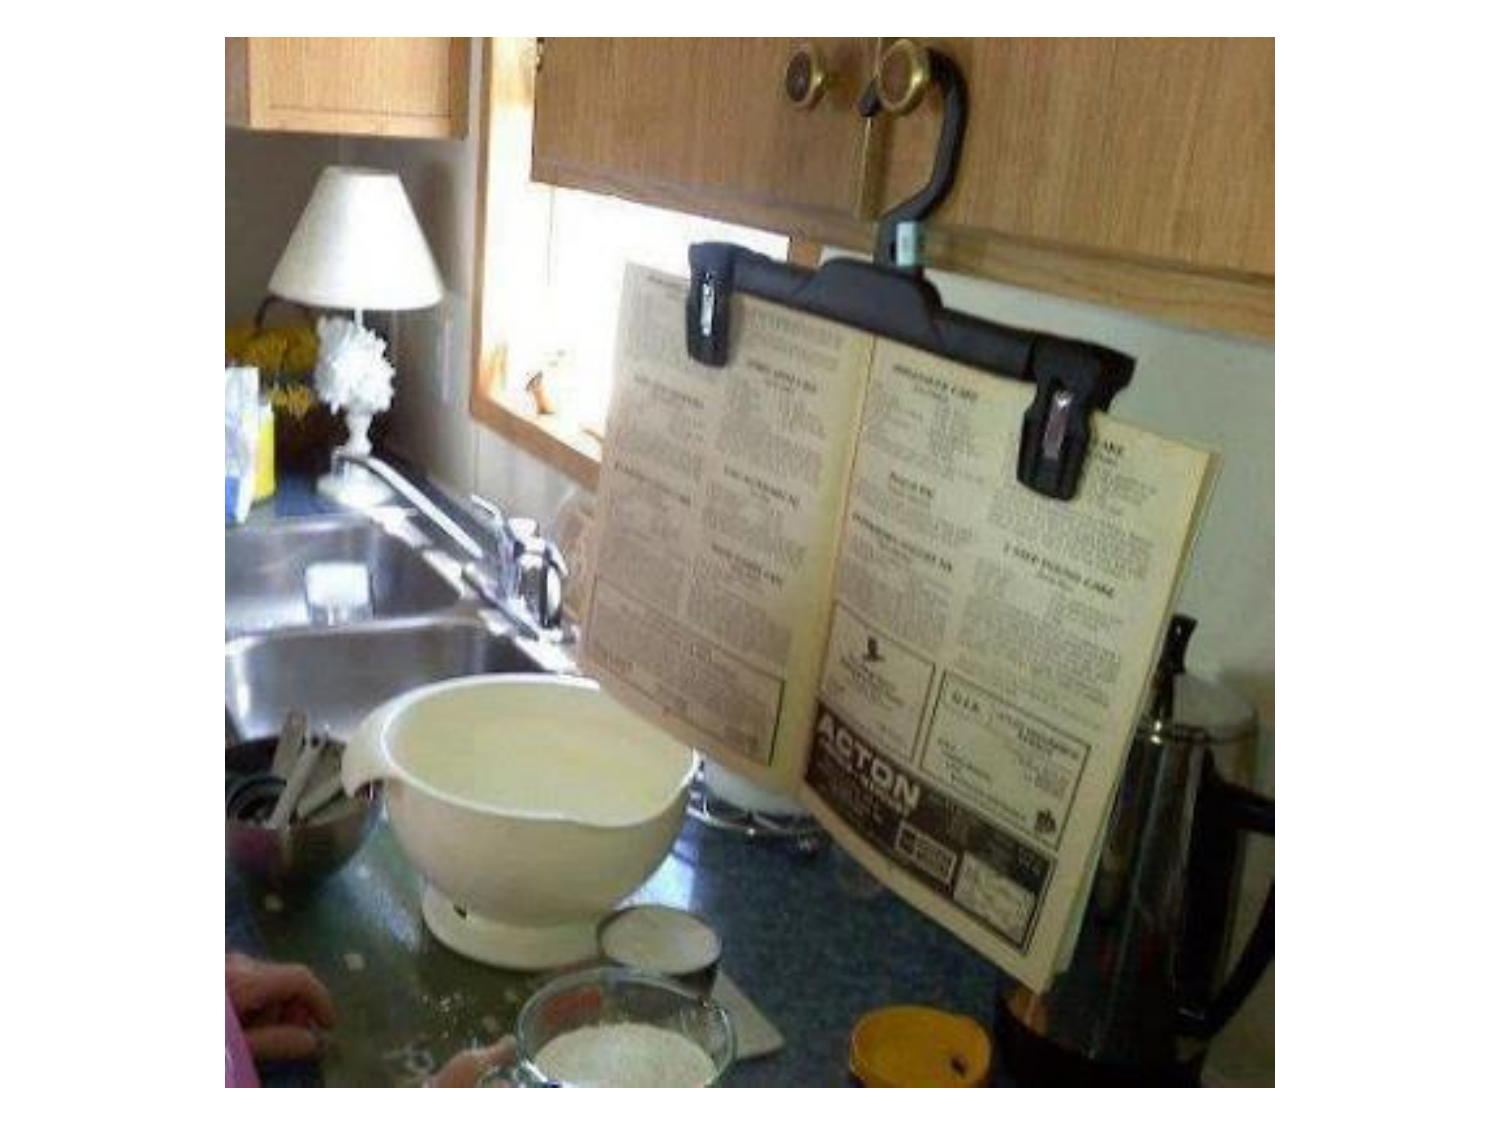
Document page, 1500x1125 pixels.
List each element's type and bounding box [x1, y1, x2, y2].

picture [224, 37, 1276, 1088]
